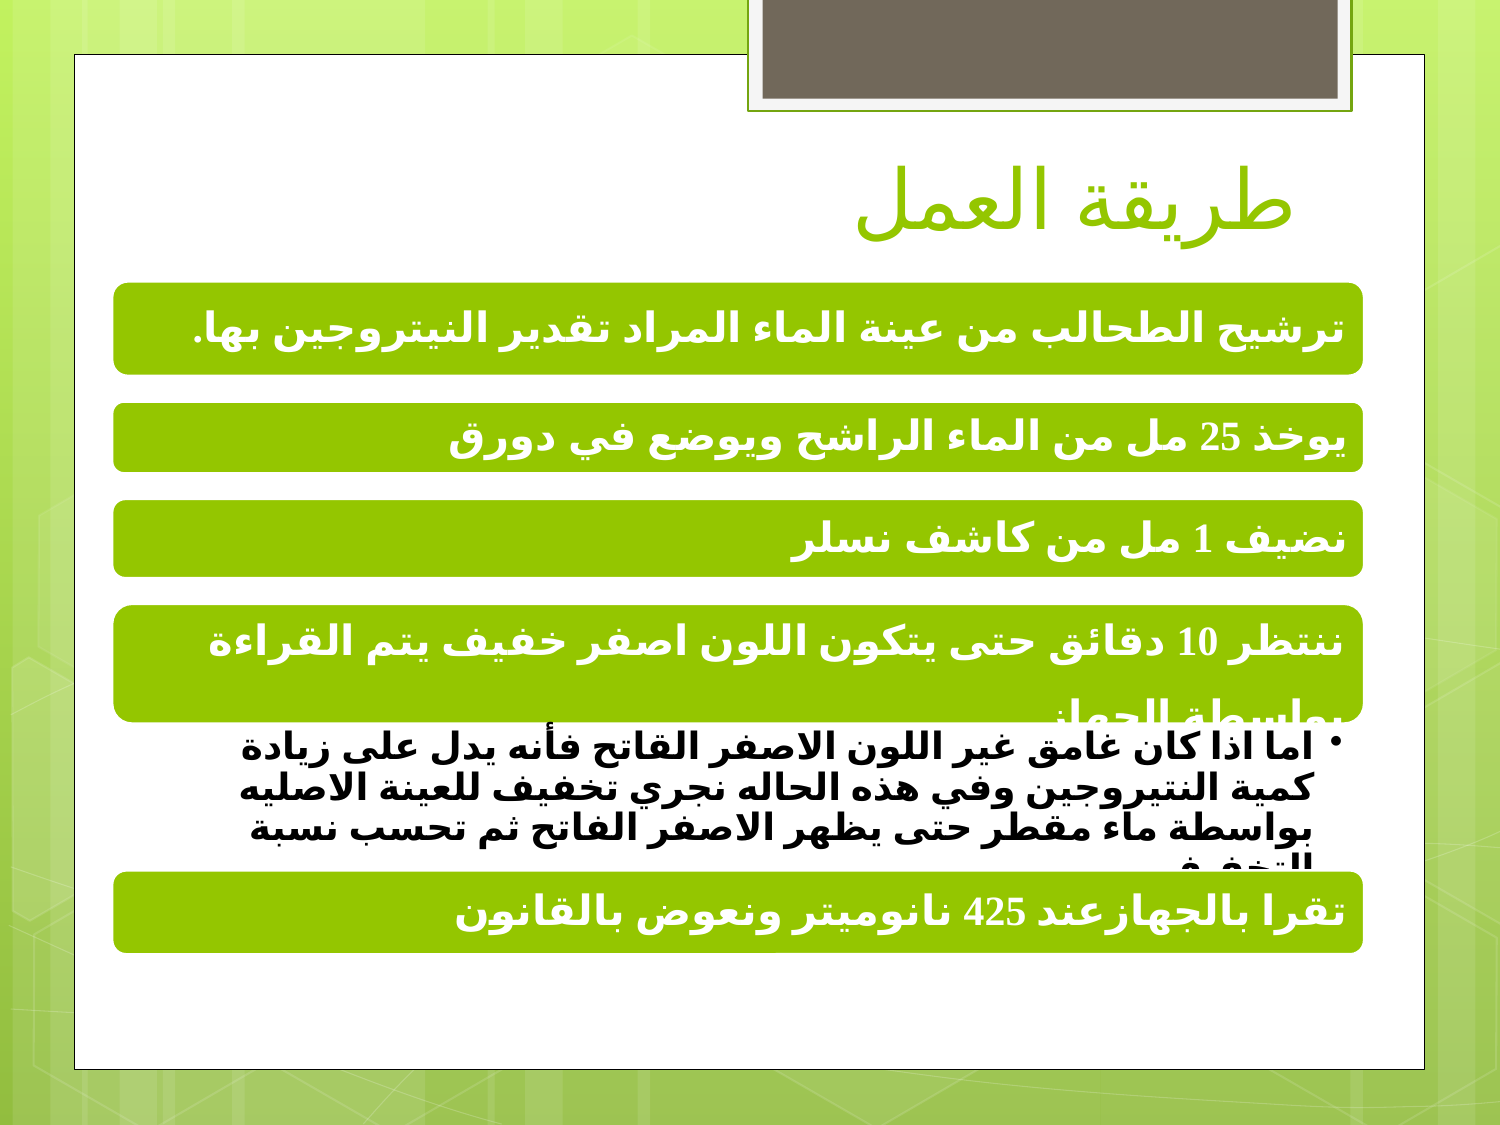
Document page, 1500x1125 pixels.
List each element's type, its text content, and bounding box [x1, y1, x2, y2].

title طريقة العمل [159, 66, 1312, 254]
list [111, 278, 1365, 957]
